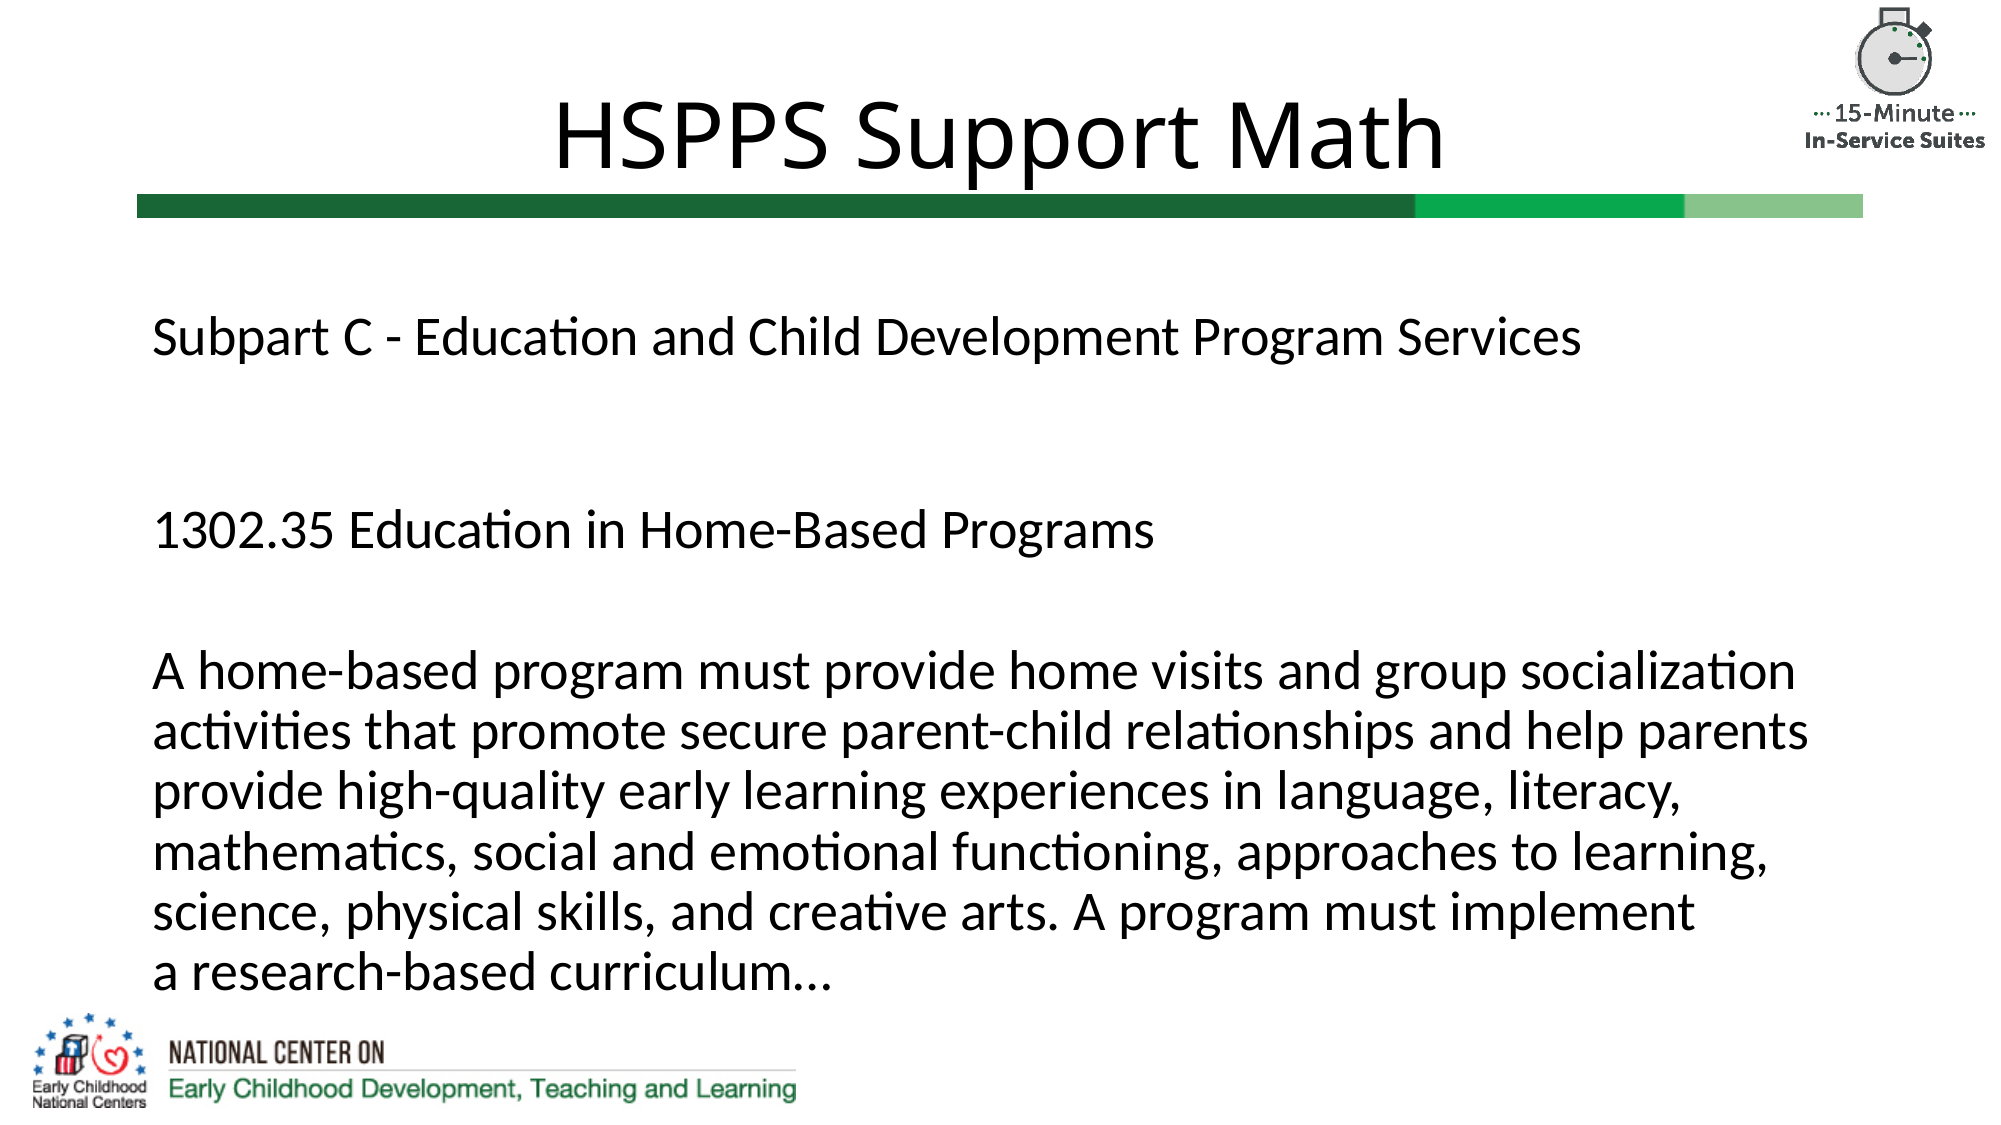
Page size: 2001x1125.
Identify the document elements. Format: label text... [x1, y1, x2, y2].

title HSPPS Support Math [137, 59, 1863, 218]
list Subpart C - Education and Child Development Program Services 1302.35 Education in Home-Based Programs A home-based program must provide home visits and group socialization activities that promote secure parent-child relationships and help parents provide high-quality early learning experiences in language, literacy, mathematics, social and emotional functioning, approaches to learning, science, physical skills, and creative arts. A program must implement a research-based curriculum… [137, 299, 1863, 1014]
picture [1790, 0, 1999, 161]
picture [33, 1013, 796, 1108]
